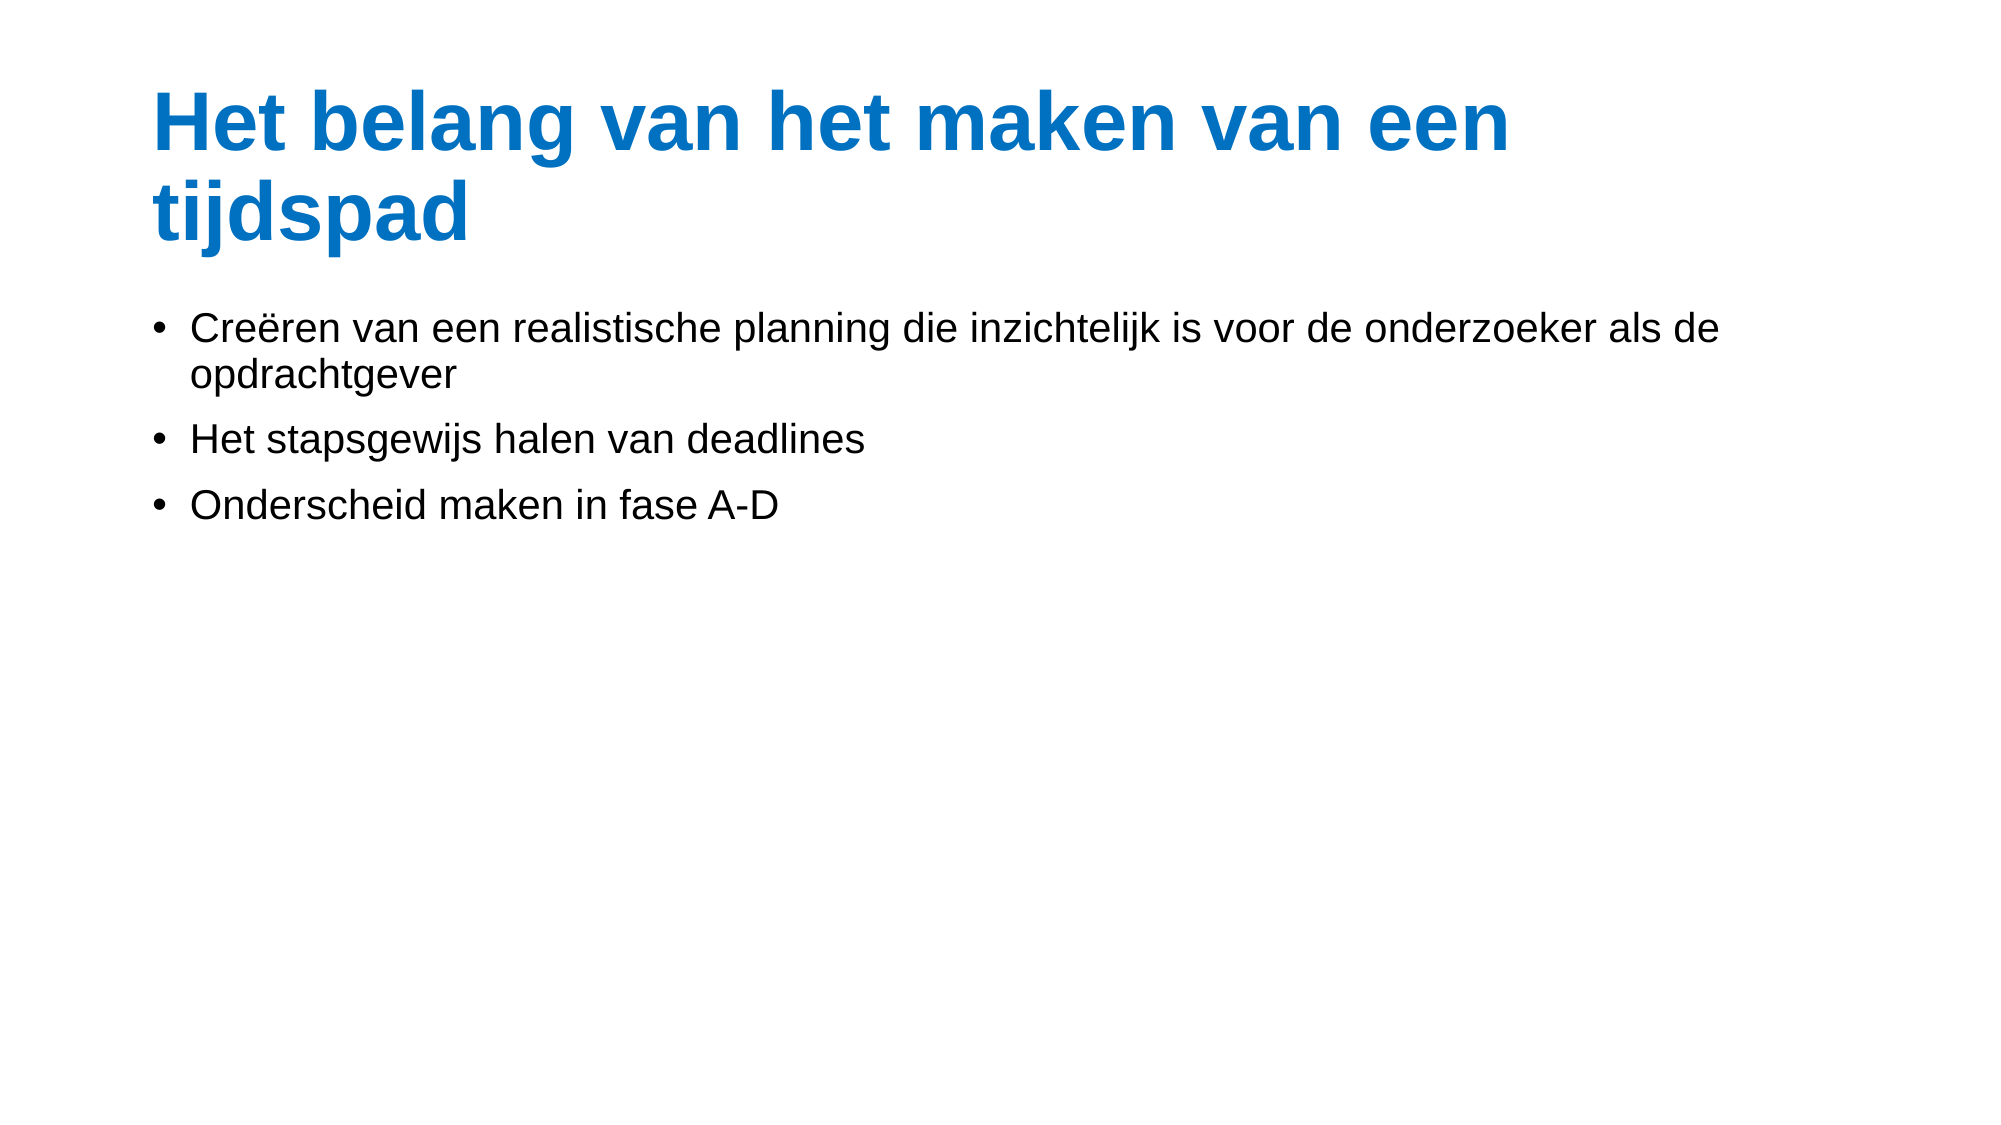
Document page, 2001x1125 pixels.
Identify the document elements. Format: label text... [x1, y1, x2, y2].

title Het belang van het maken van een tijdspad [137, 59, 1863, 278]
list Creëren van een realistische planning die inzichtelijk is voor de onderzoeker als de opdrachtgever Het stapsgewijs halen van deadlines Onderscheid maken in fase A-D [137, 299, 1863, 1014]
